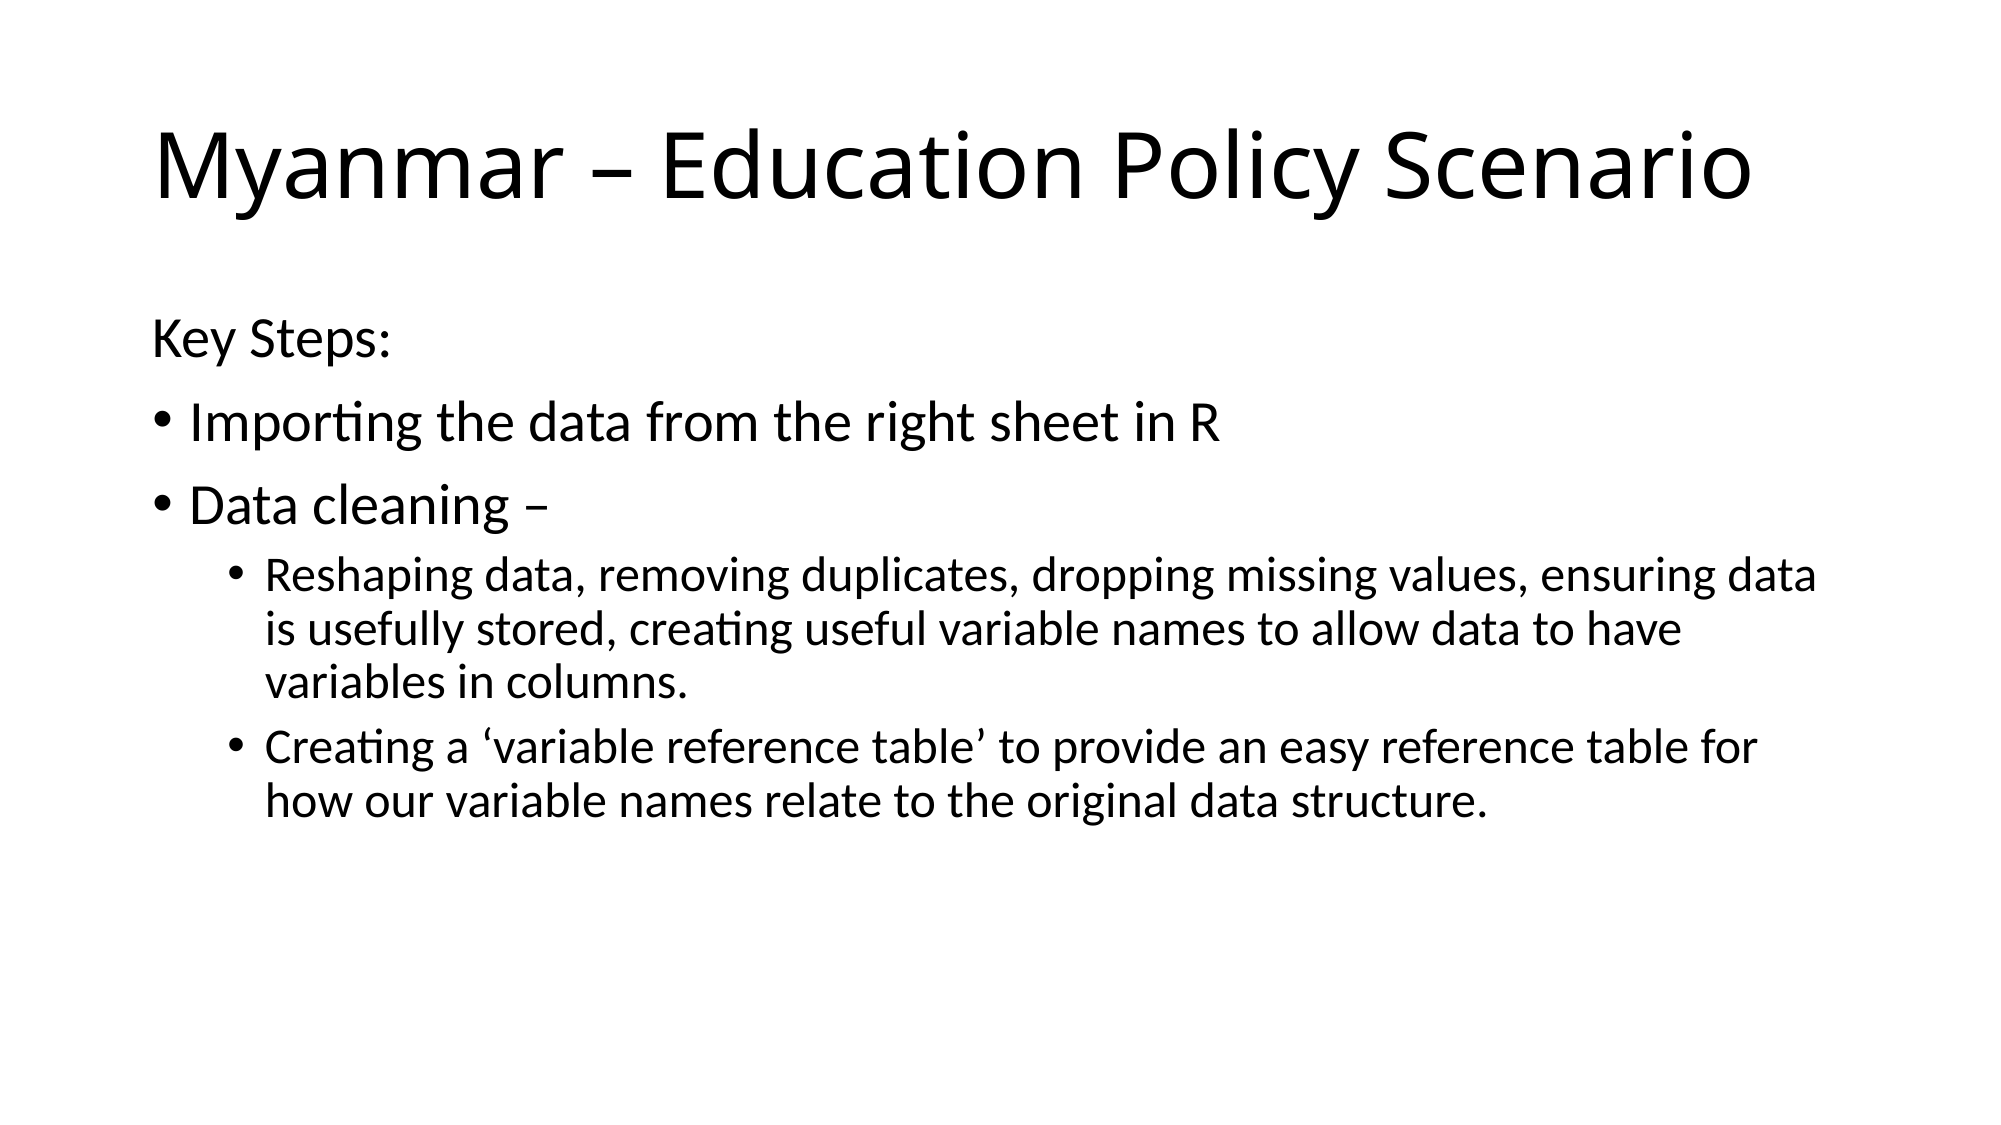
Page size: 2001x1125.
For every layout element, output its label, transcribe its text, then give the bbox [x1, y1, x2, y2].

list Key Steps: Importing the data from the right sheet in R Data cleaning – Reshaping data, removing duplicates, dropping missing values, ensuring data is usefully stored, creating useful variable names to allow data to have variables in columns. Creating a ‘variable reference table’ to provide an easy reference table for how our variable names relate to the original data structure. [137, 299, 1863, 1014]
title Myanmar – Education Policy Scenario [137, 59, 1863, 278]
